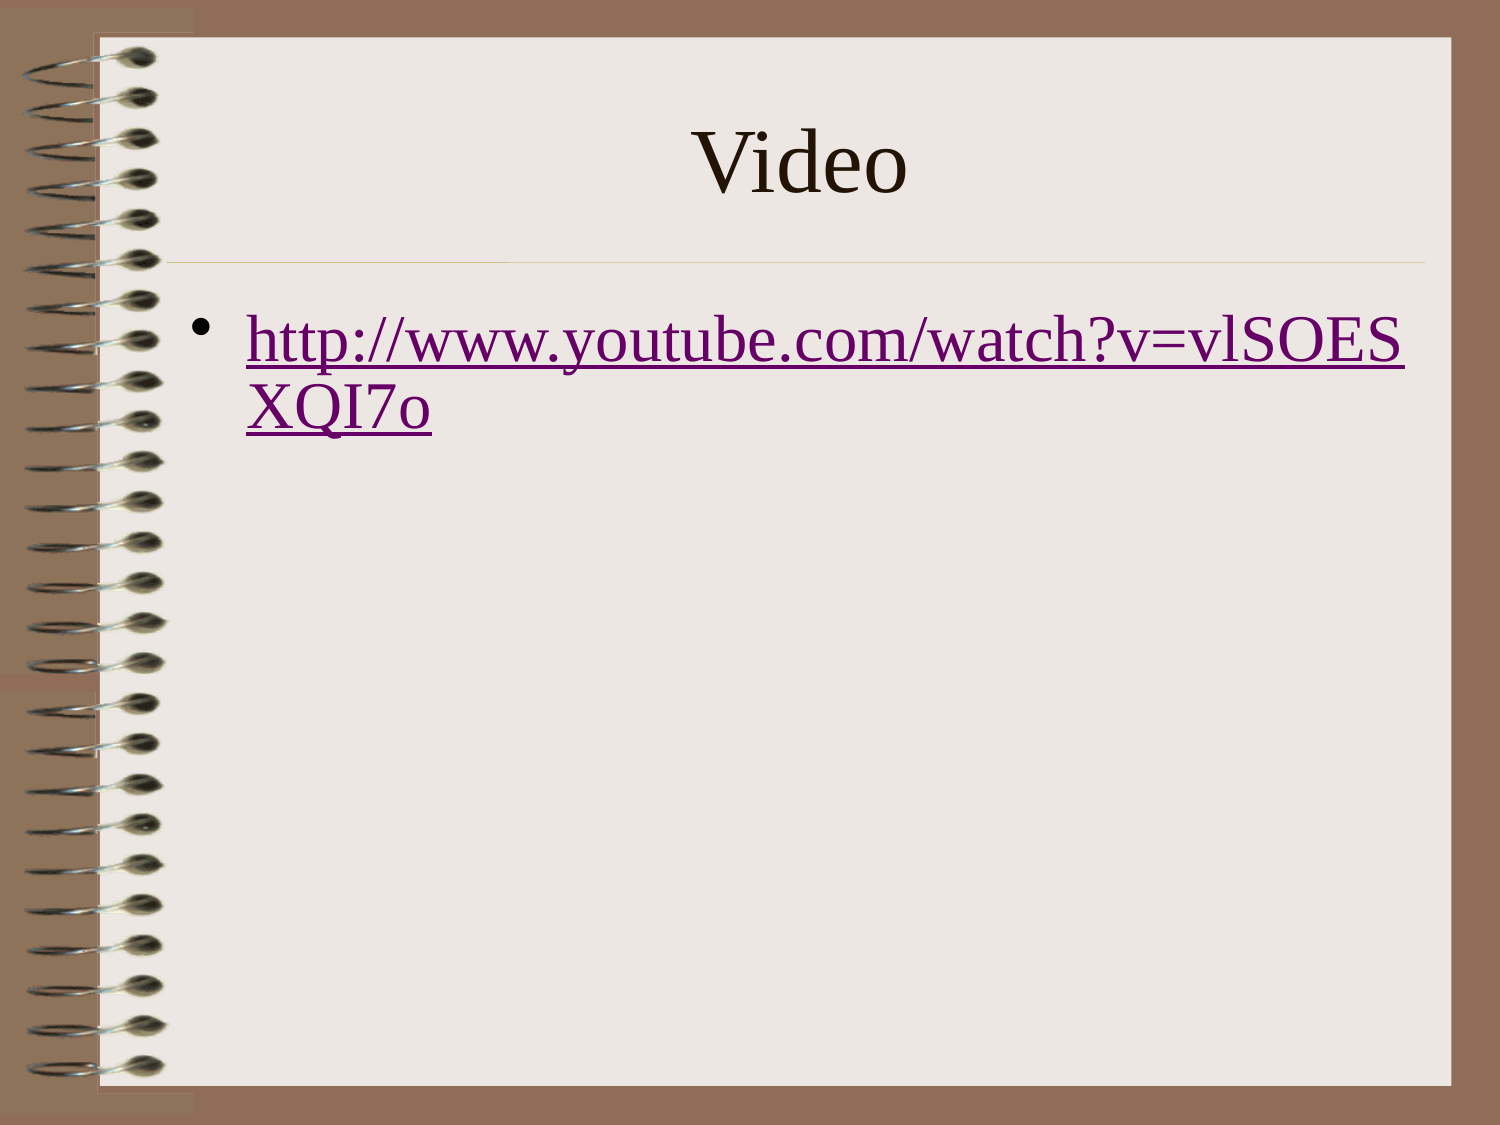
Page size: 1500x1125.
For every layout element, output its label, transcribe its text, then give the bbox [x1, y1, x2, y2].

list http://www.youtube.com/watch?v=vlSOESXQI7o [174, 287, 1426, 963]
picture [0, 692, 194, 1115]
title Video [174, 62, 1426, 251]
picture [0, 8, 194, 674]
